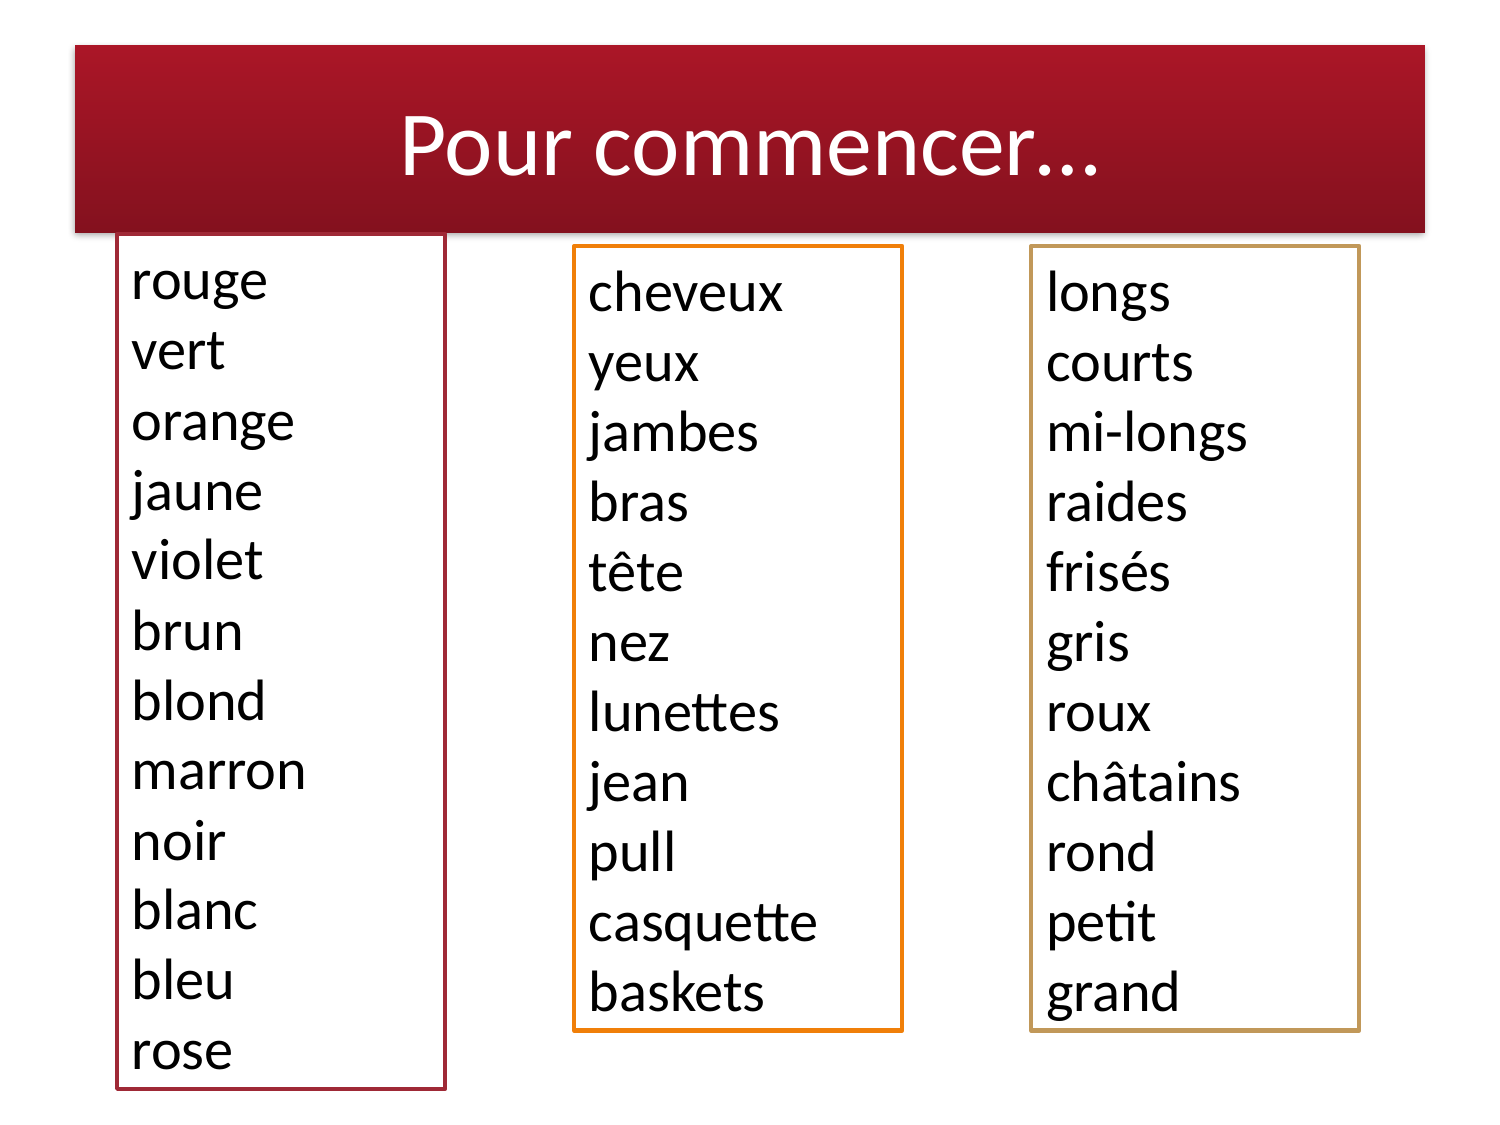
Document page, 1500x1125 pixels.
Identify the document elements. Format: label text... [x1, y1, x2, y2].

text_box rouge vert orange jaune violet brun blond marron noir blanc bleu rose [115, 232, 447, 1091]
text_box longs courts mi-longs raides frisés gris roux châtains rond petit grand [1029, 244, 1361, 1033]
title Pour commencer… [75, 45, 1425, 233]
text_box cheveux yeux jambes bras tête nez lunettes jean pull casquette baskets [572, 244, 904, 1033]
